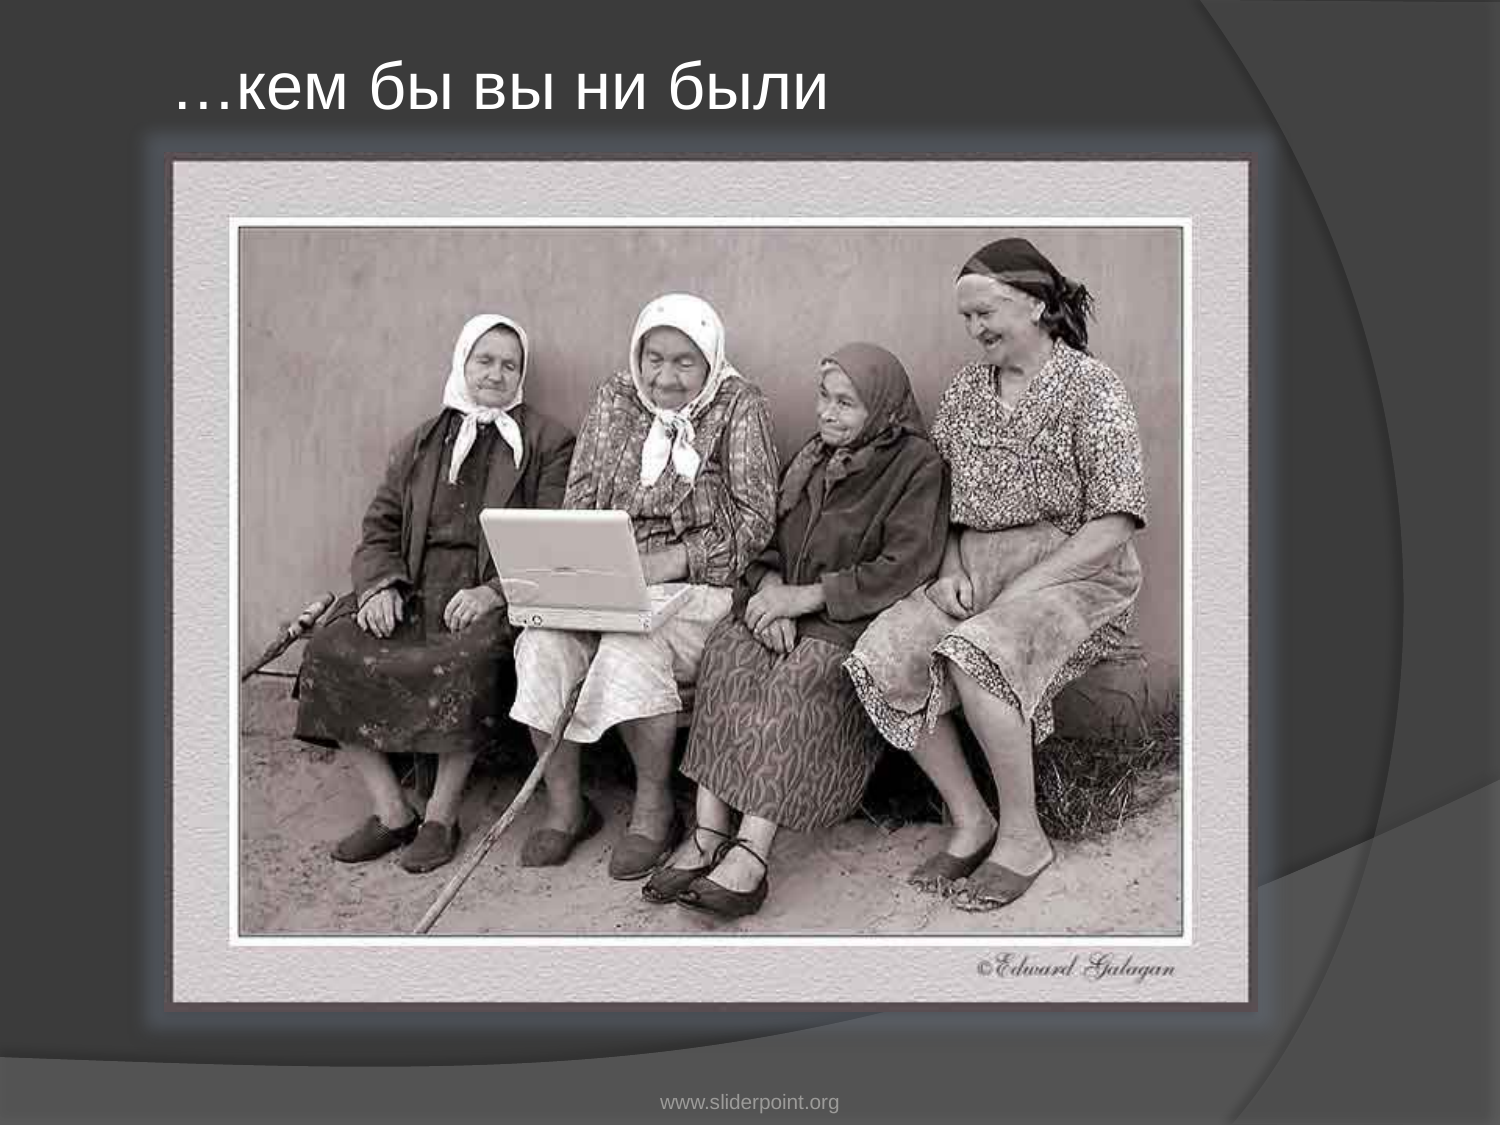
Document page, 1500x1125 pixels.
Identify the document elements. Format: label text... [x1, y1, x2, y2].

text_box …кем бы вы ни были [155, 35, 846, 130]
picture [163, 152, 1259, 1012]
footer www.sliderpoint.org [512, 1053, 988, 1114]
